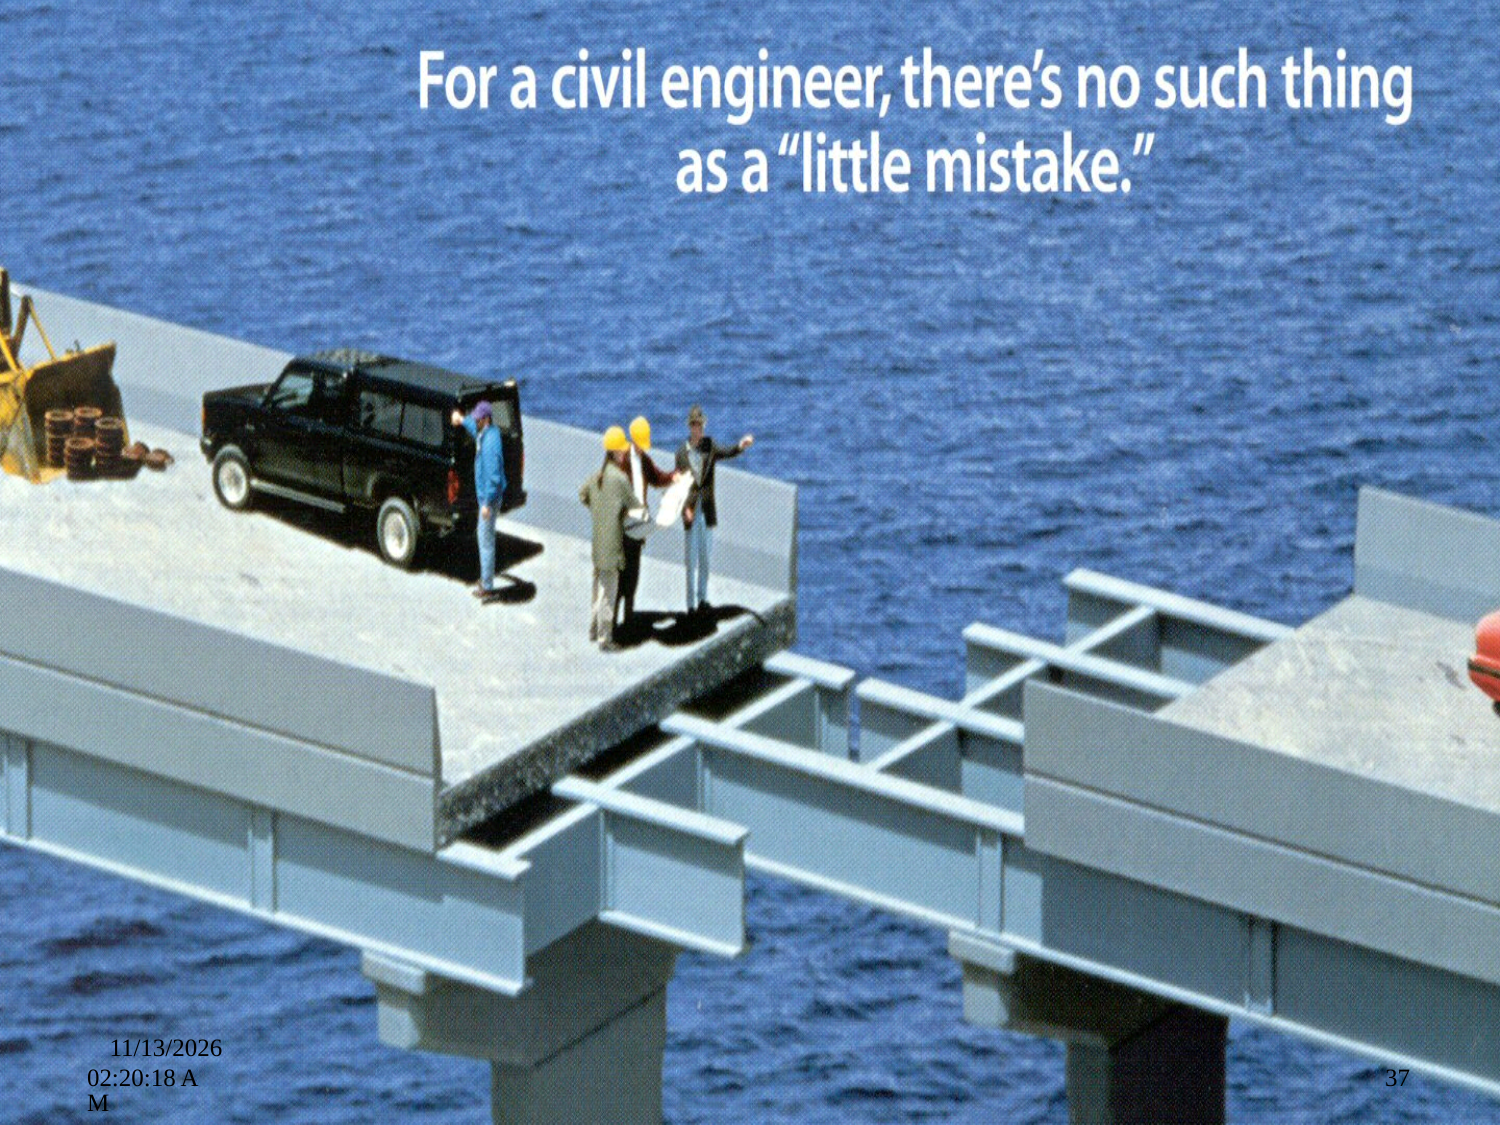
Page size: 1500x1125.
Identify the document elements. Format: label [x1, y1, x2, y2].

list [0, 0, 1500, 1125]
